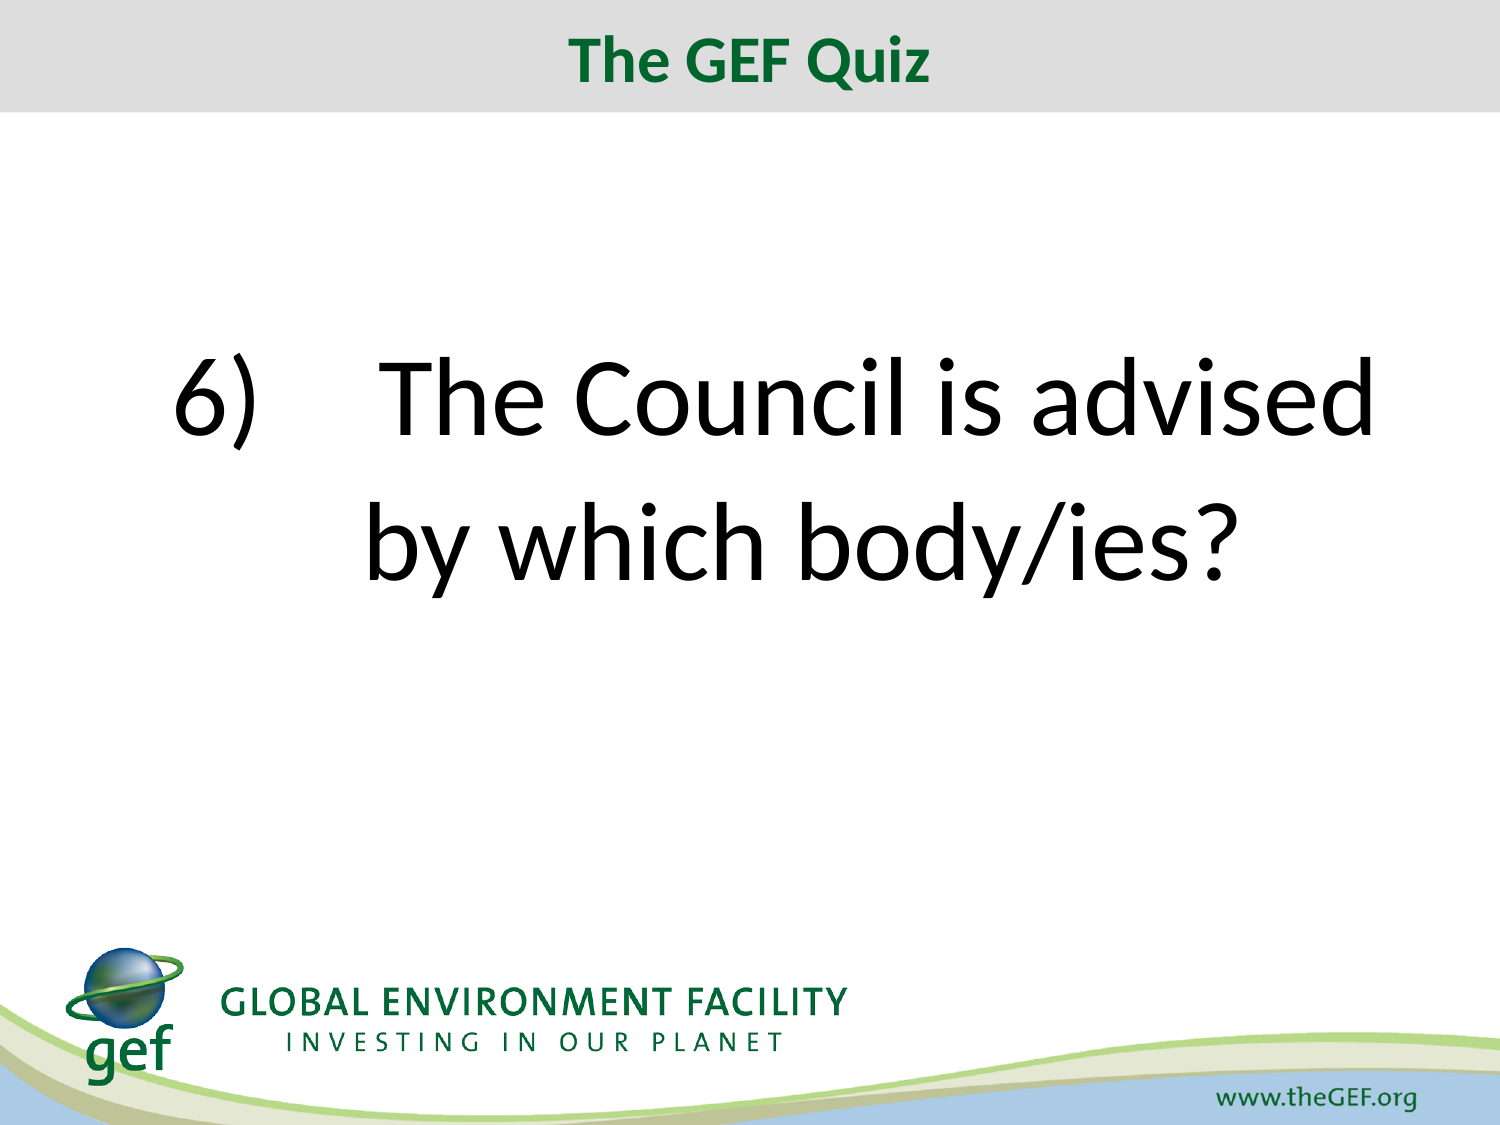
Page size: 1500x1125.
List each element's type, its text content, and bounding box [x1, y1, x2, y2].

title 6) The Council is advised by which body/ies? [100, 148, 1451, 858]
picture [0, 920, 1500, 1125]
text_box The GEF Quiz [0, 0, 1500, 113]
